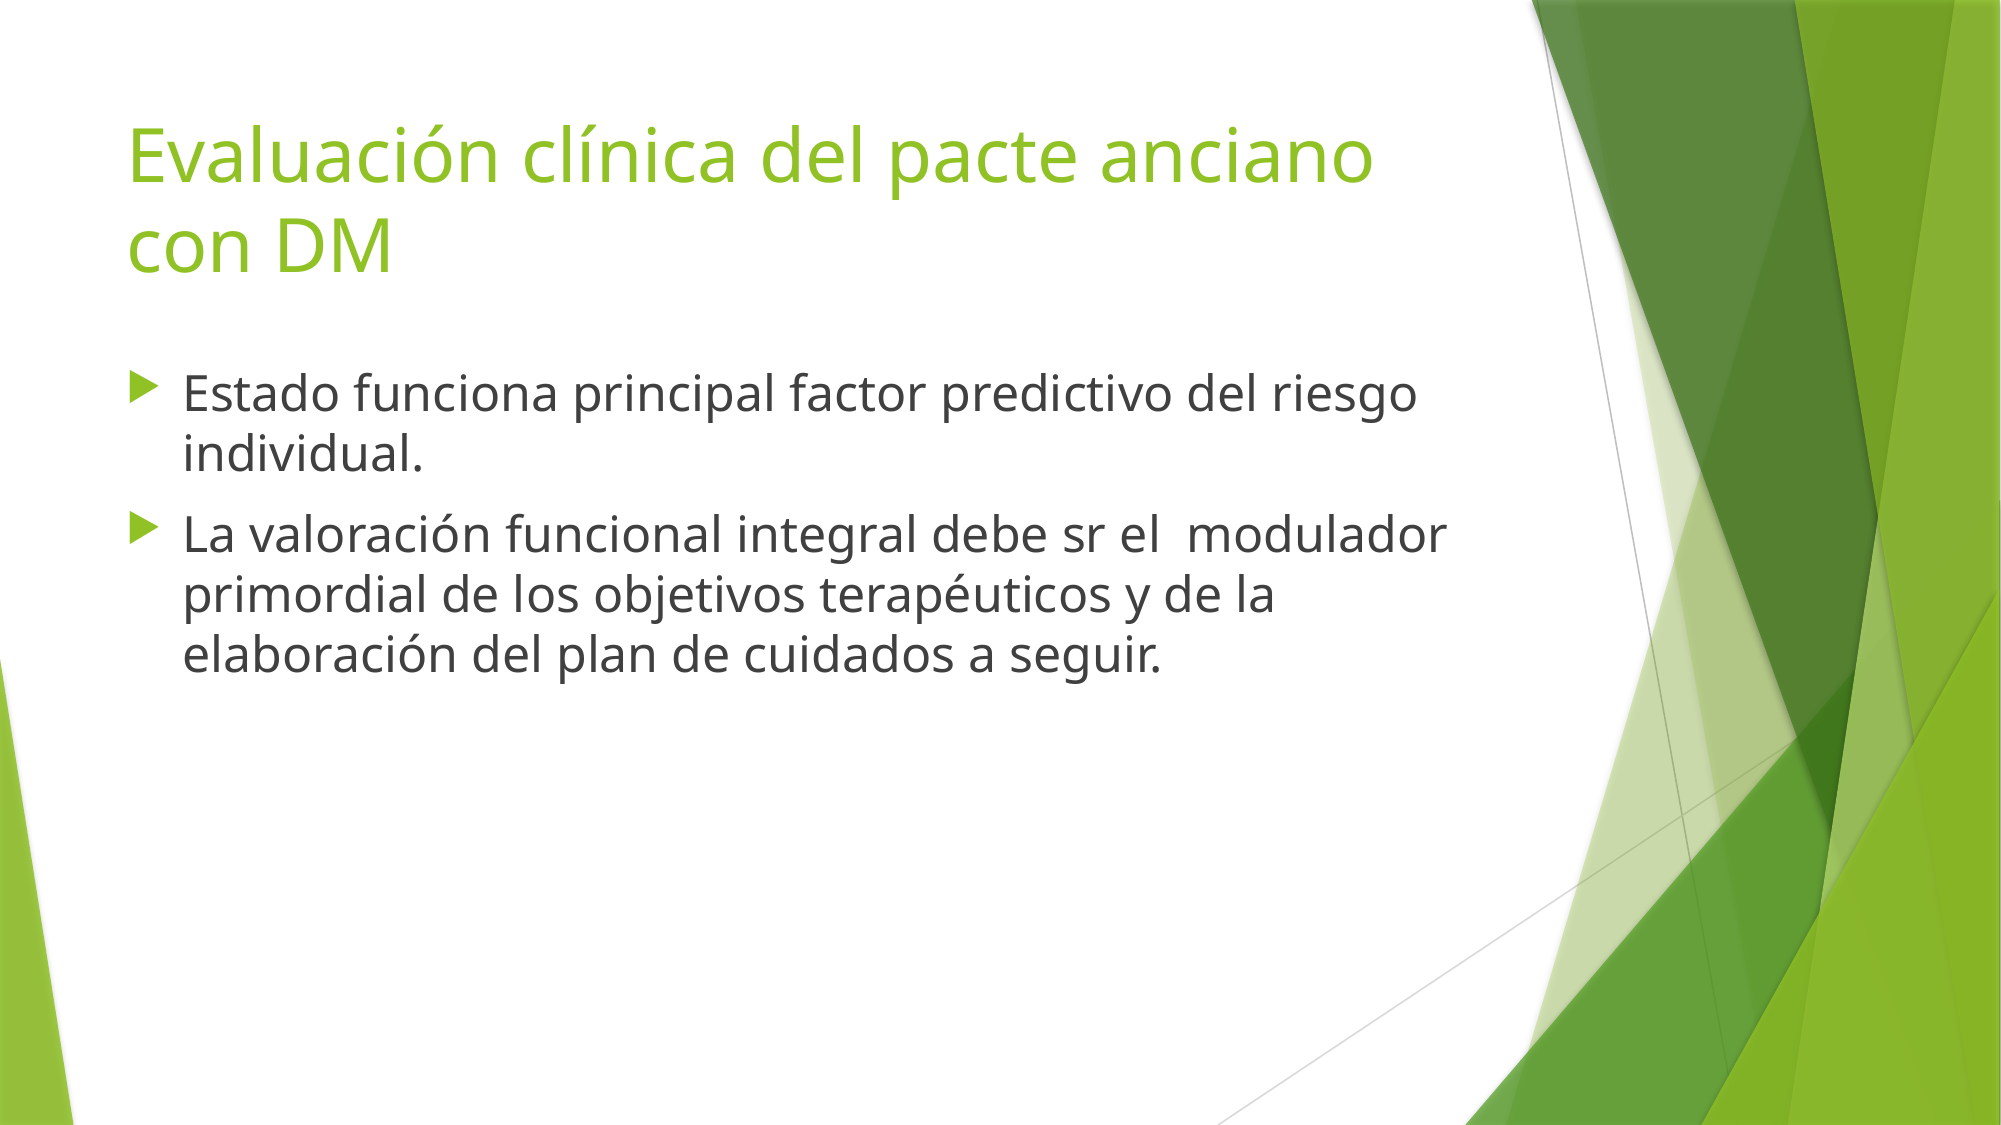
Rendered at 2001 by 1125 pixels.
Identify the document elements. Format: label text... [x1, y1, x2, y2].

list Estado funciona principal factor predictivo del riesgo individual. La valoración funcional integral debe sr el modulador primordial de los objetivos terapéuticos y de la elaboración del plan de cuidados a seguir. [111, 354, 1522, 992]
title Evaluación clínica del pacte anciano con DM [111, 99, 1522, 317]
